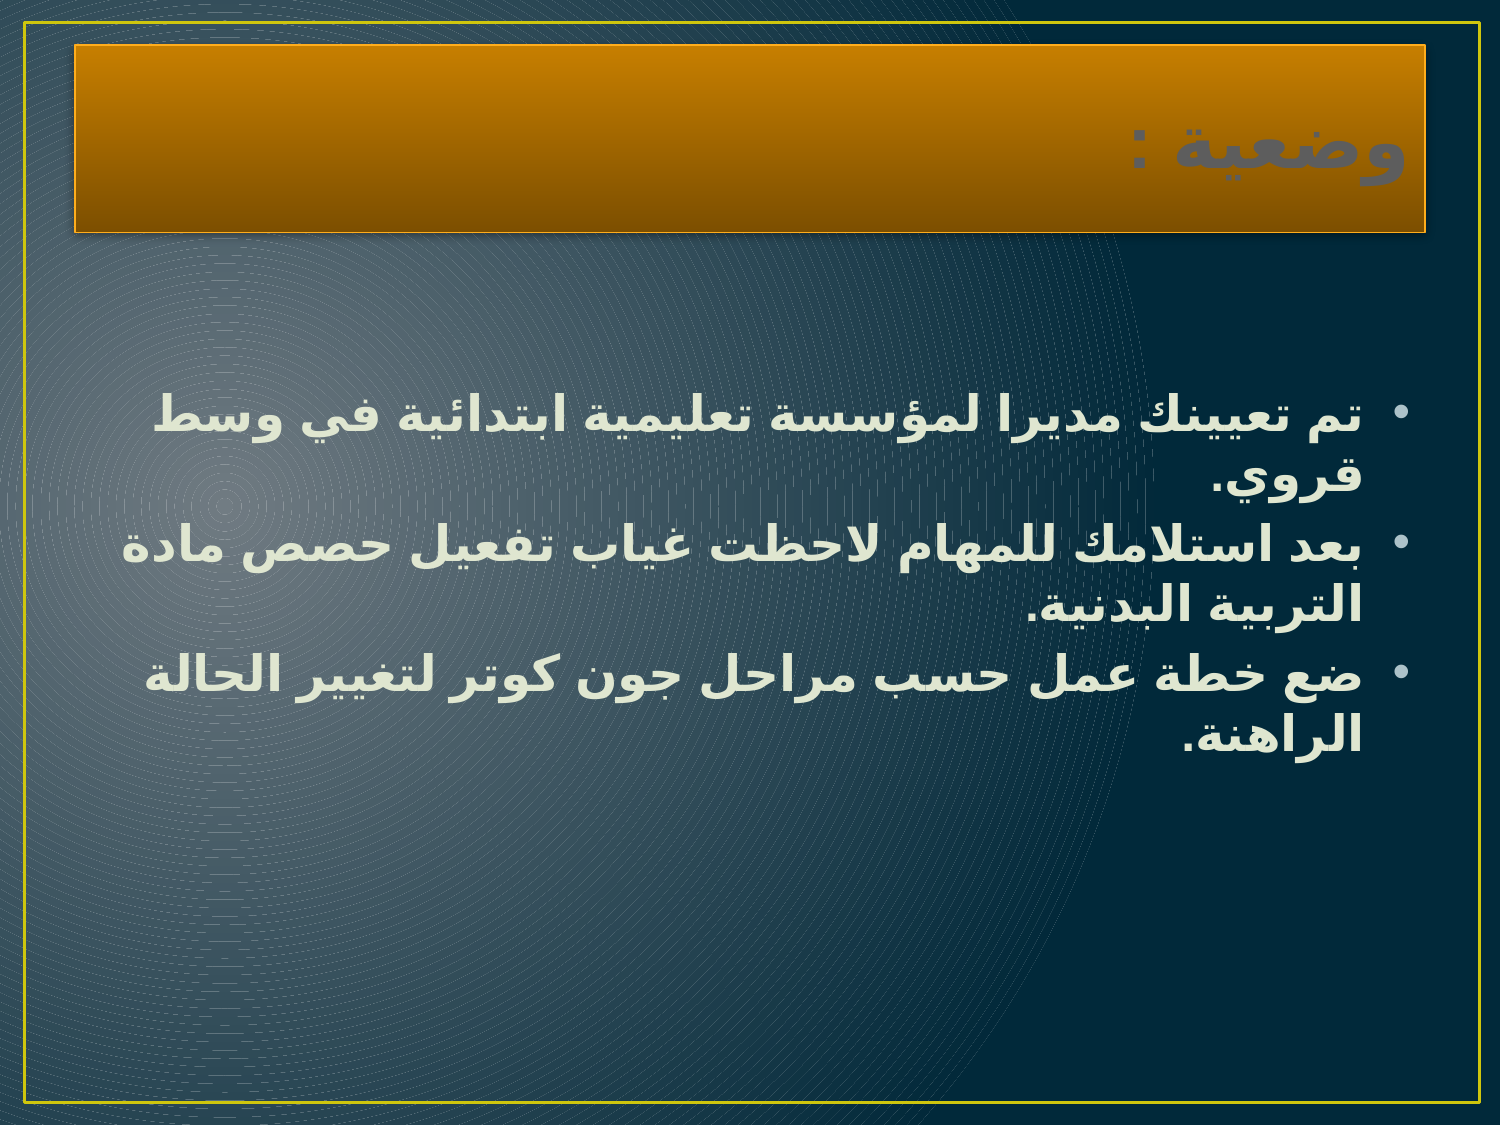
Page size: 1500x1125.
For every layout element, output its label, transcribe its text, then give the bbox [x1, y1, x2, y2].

list تم تعيينك مديرا لمؤسسة تعليمية ابتدائية في وسط قروي. بعد استلامك للمهام لاحظت غياب تفعيل حصص مادة التربية البدنية. ضع خطة عمل حسب مراحل جون كوتر لتغيير الحالة الراهنة. [75, 373, 1425, 1005]
title وضعية : [74, 44, 1426, 233]
